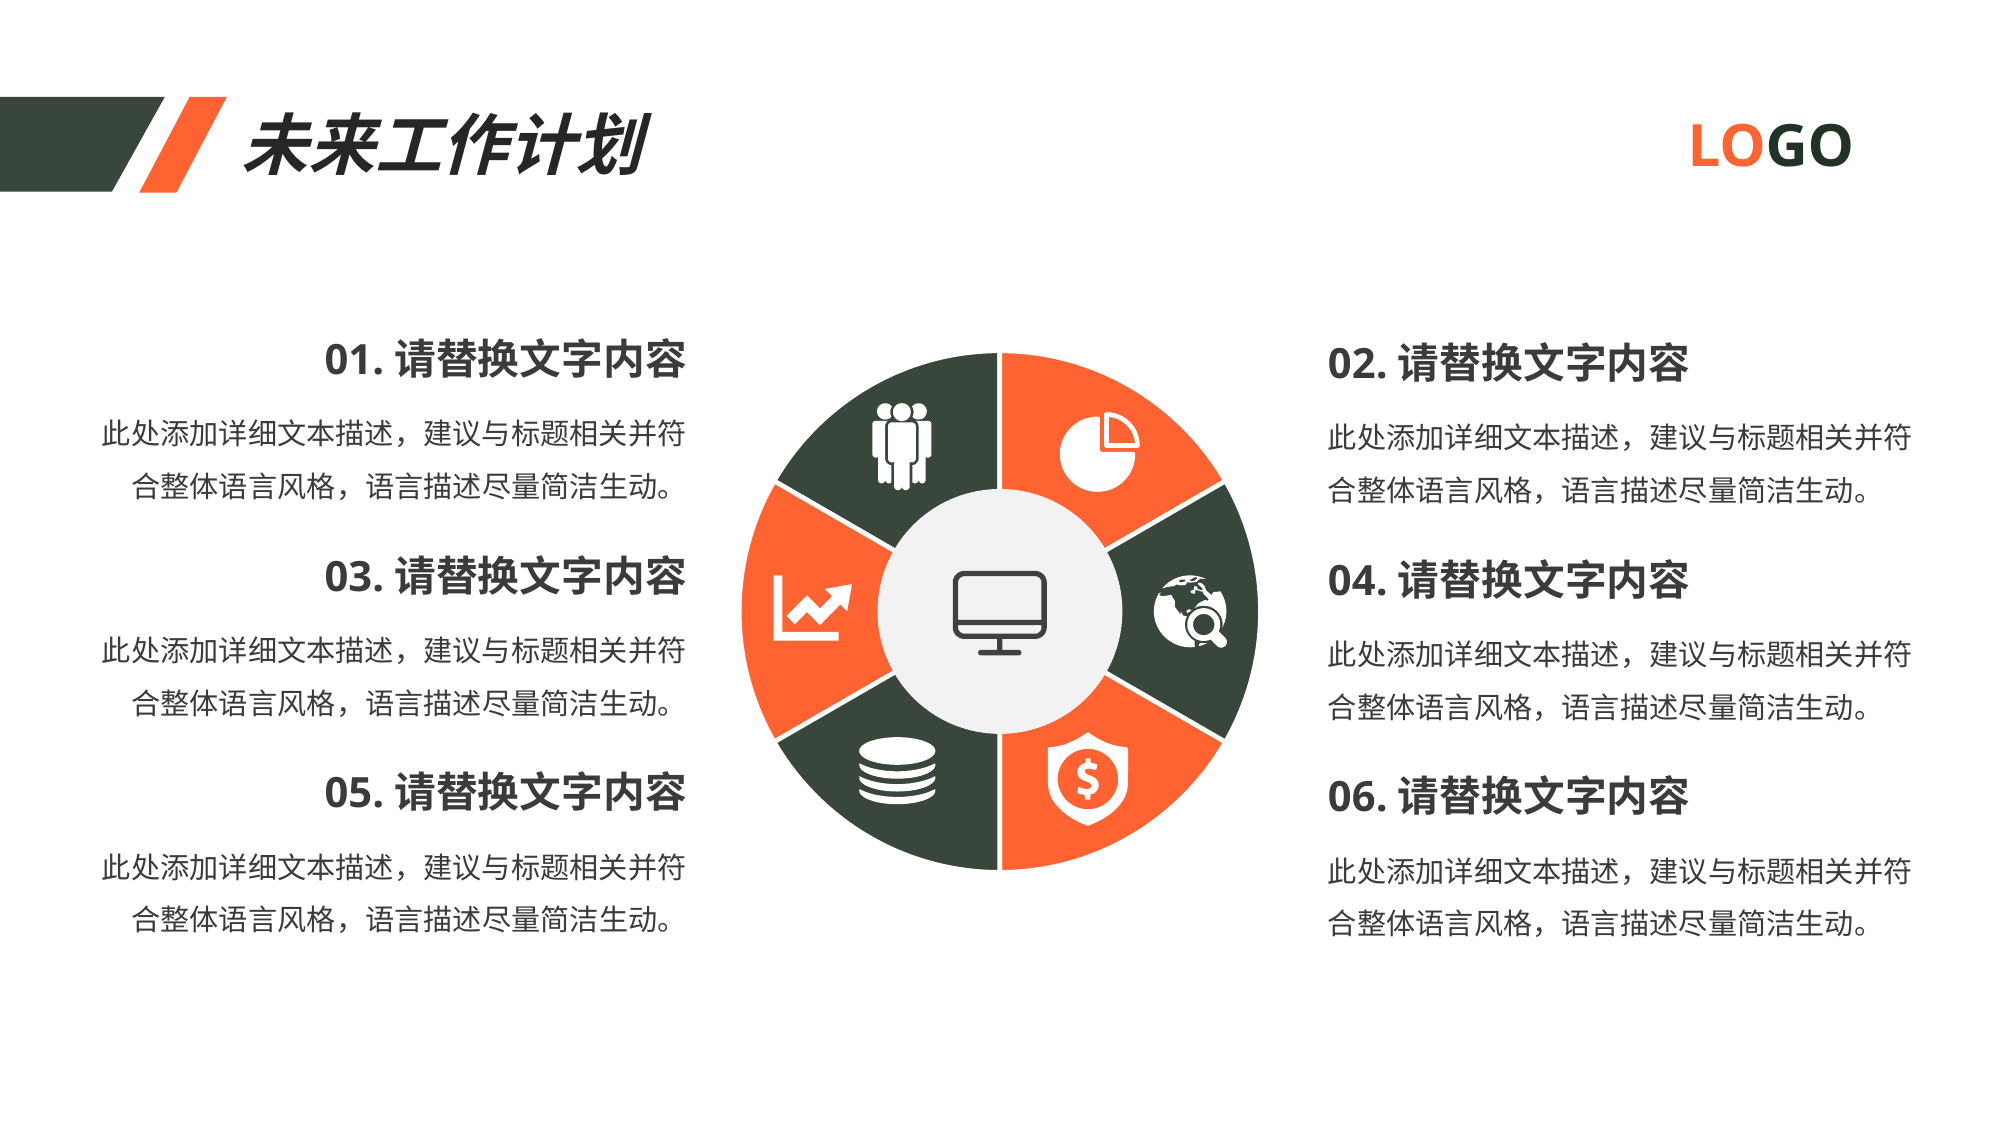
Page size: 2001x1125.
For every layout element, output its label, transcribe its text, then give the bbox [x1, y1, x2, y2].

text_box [1313, 319, 1936, 516]
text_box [79, 532, 702, 729]
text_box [79, 748, 702, 946]
text_box LOGO [1616, 100, 1926, 186]
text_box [0, 95, 657, 193]
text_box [739, 350, 1261, 873]
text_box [1313, 536, 1936, 733]
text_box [79, 315, 702, 512]
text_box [1313, 752, 1936, 950]
